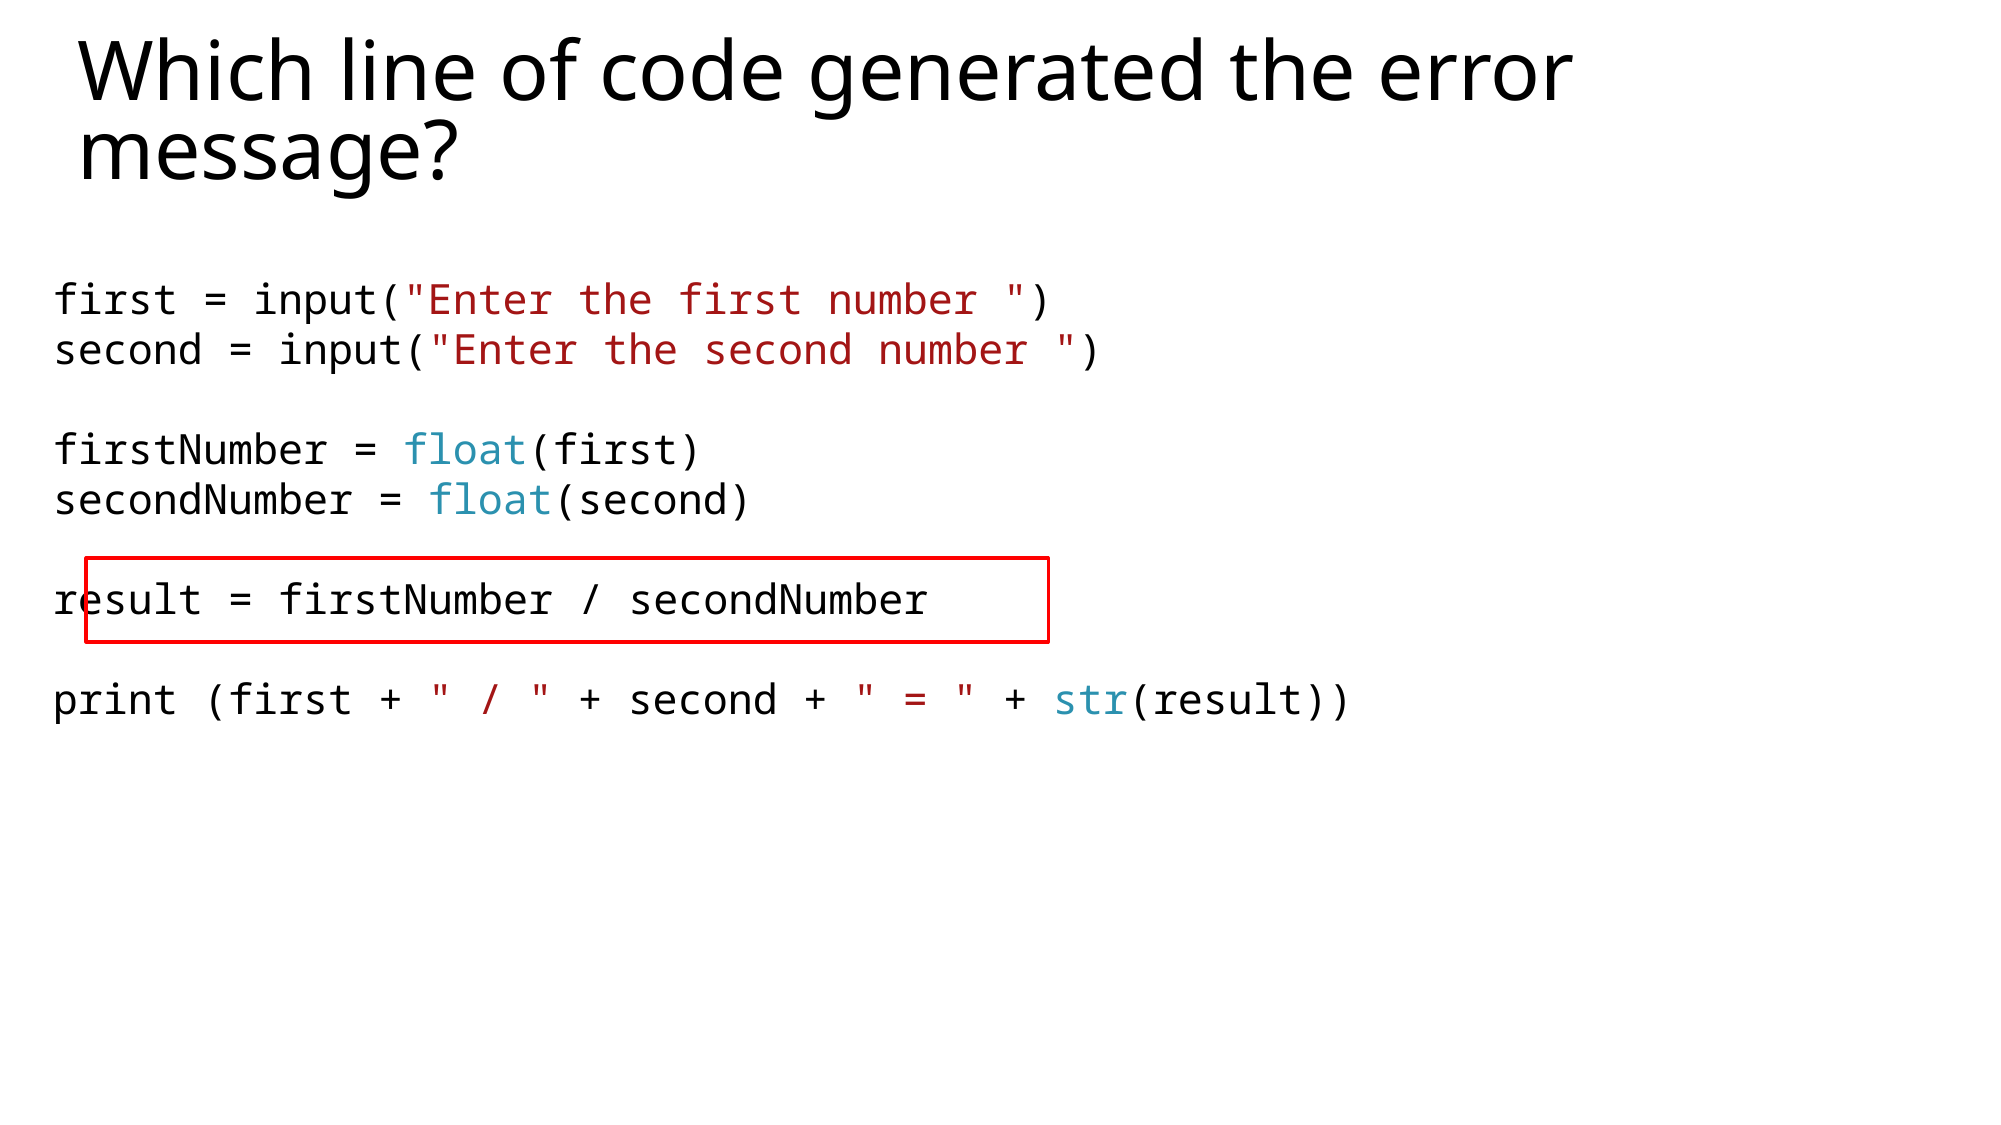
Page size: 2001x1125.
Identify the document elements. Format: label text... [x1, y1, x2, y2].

text_box [84, 556, 1050, 644]
text_box first = input("Enter the first number ") second = input("Enter the second number ") firstNumber = float(first) secondNumber = float(second) result = firstNumber / secondNumber print (first + " / " + second + " = " + str(result)) [37, 265, 1368, 731]
title Which line of code generated the error message? [62, 29, 1953, 205]
